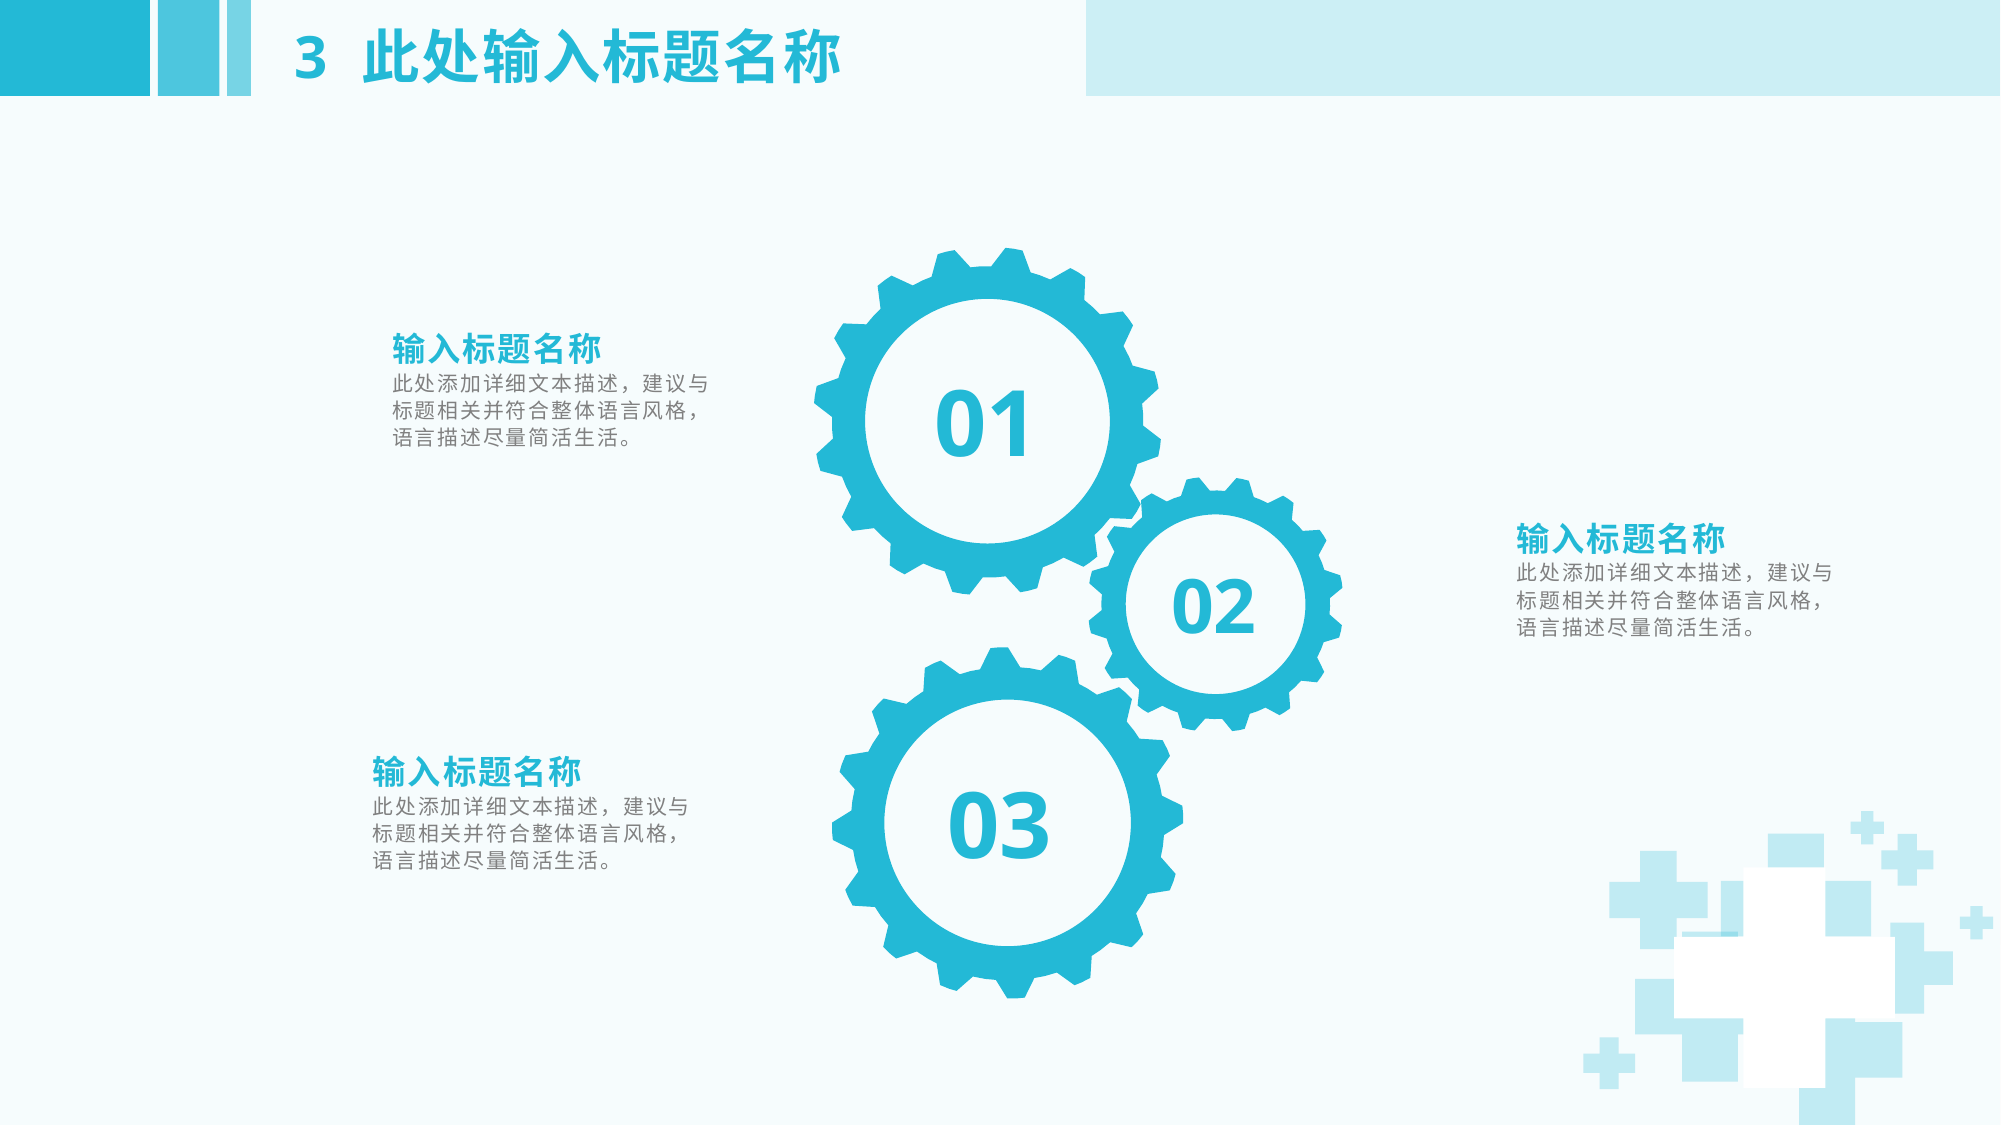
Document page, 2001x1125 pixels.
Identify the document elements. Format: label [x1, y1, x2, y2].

text_box [0, 169, 2000, 1125]
text_box [0, 0, 2000, 169]
text_box [1583, 810, 1994, 1125]
